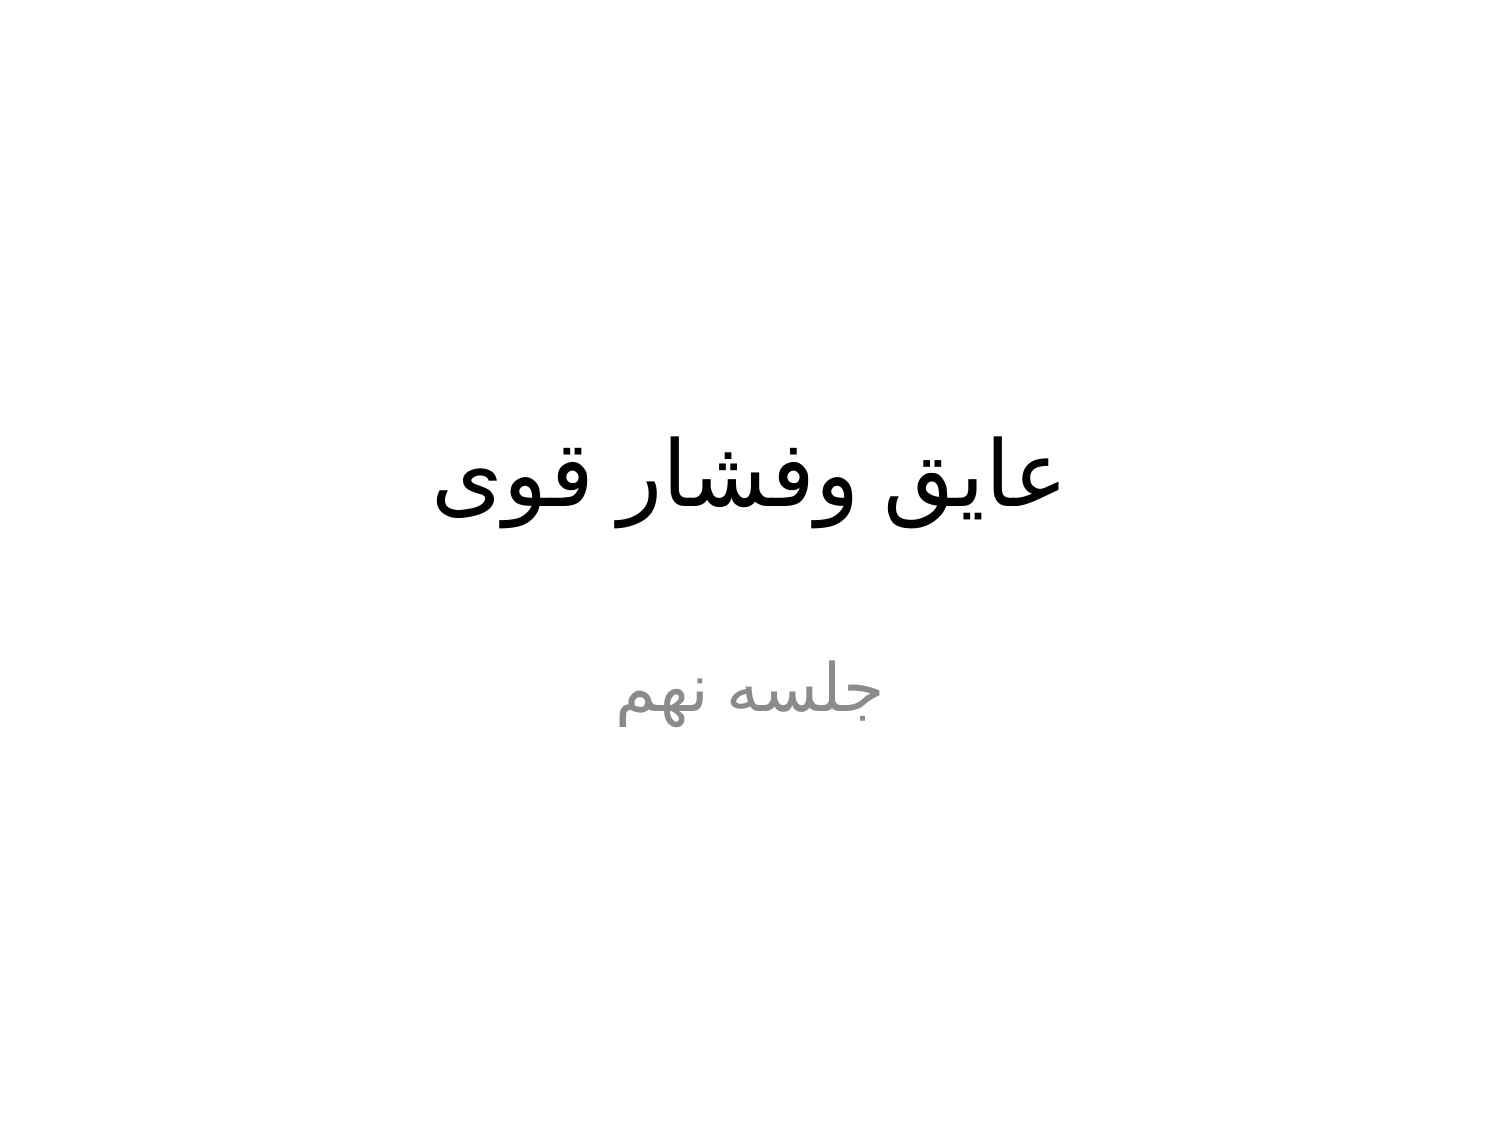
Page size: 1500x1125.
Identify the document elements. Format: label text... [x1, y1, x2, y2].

subtitle جلسه نهم [225, 637, 1275, 925]
title عایق وفشار قوی [112, 349, 1388, 591]
